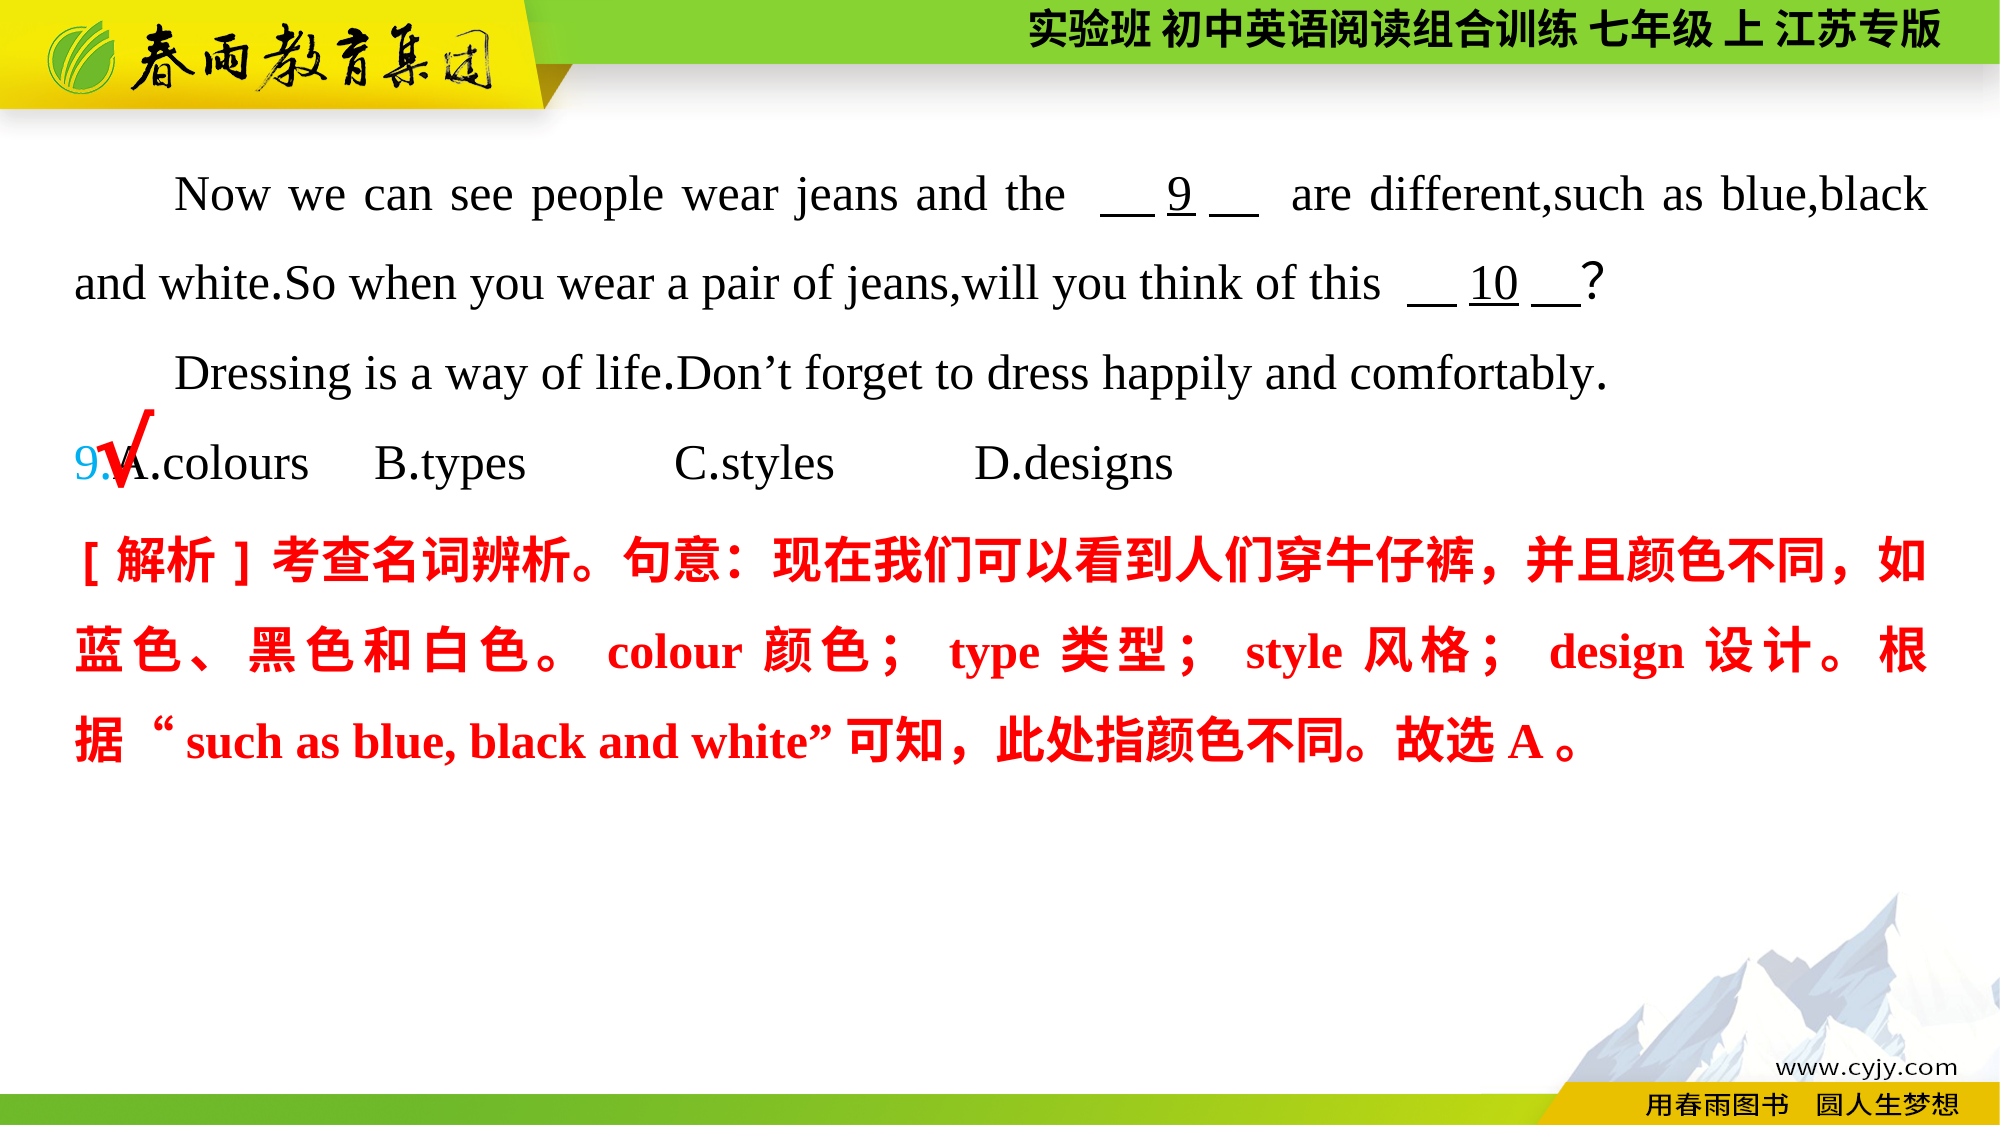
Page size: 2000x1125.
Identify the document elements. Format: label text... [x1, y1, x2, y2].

text_box [解析]考查名词辨析。句意：现在我们可以看到人们穿牛仔裤，并且颜色不同，如蓝色、黑色和白色。colour颜色；type类型；style风格；design设计。根据“such as blue, black and white”可知，此处指颜色不同。故选A。 [59, 491, 1944, 777]
picture [0, 0, 2000, 1125]
text_box √ [78, 387, 177, 491]
list Now we can see people wear jeans and the 9 are different,such as blue,black and white.So when you wear a pair of jeans,will you think of this 10 ？ Dressing is a way of life.Don’t forget to dress happily and comfortably. 9.A.colours B.types C.styles D.designs [59, 122, 1944, 491]
